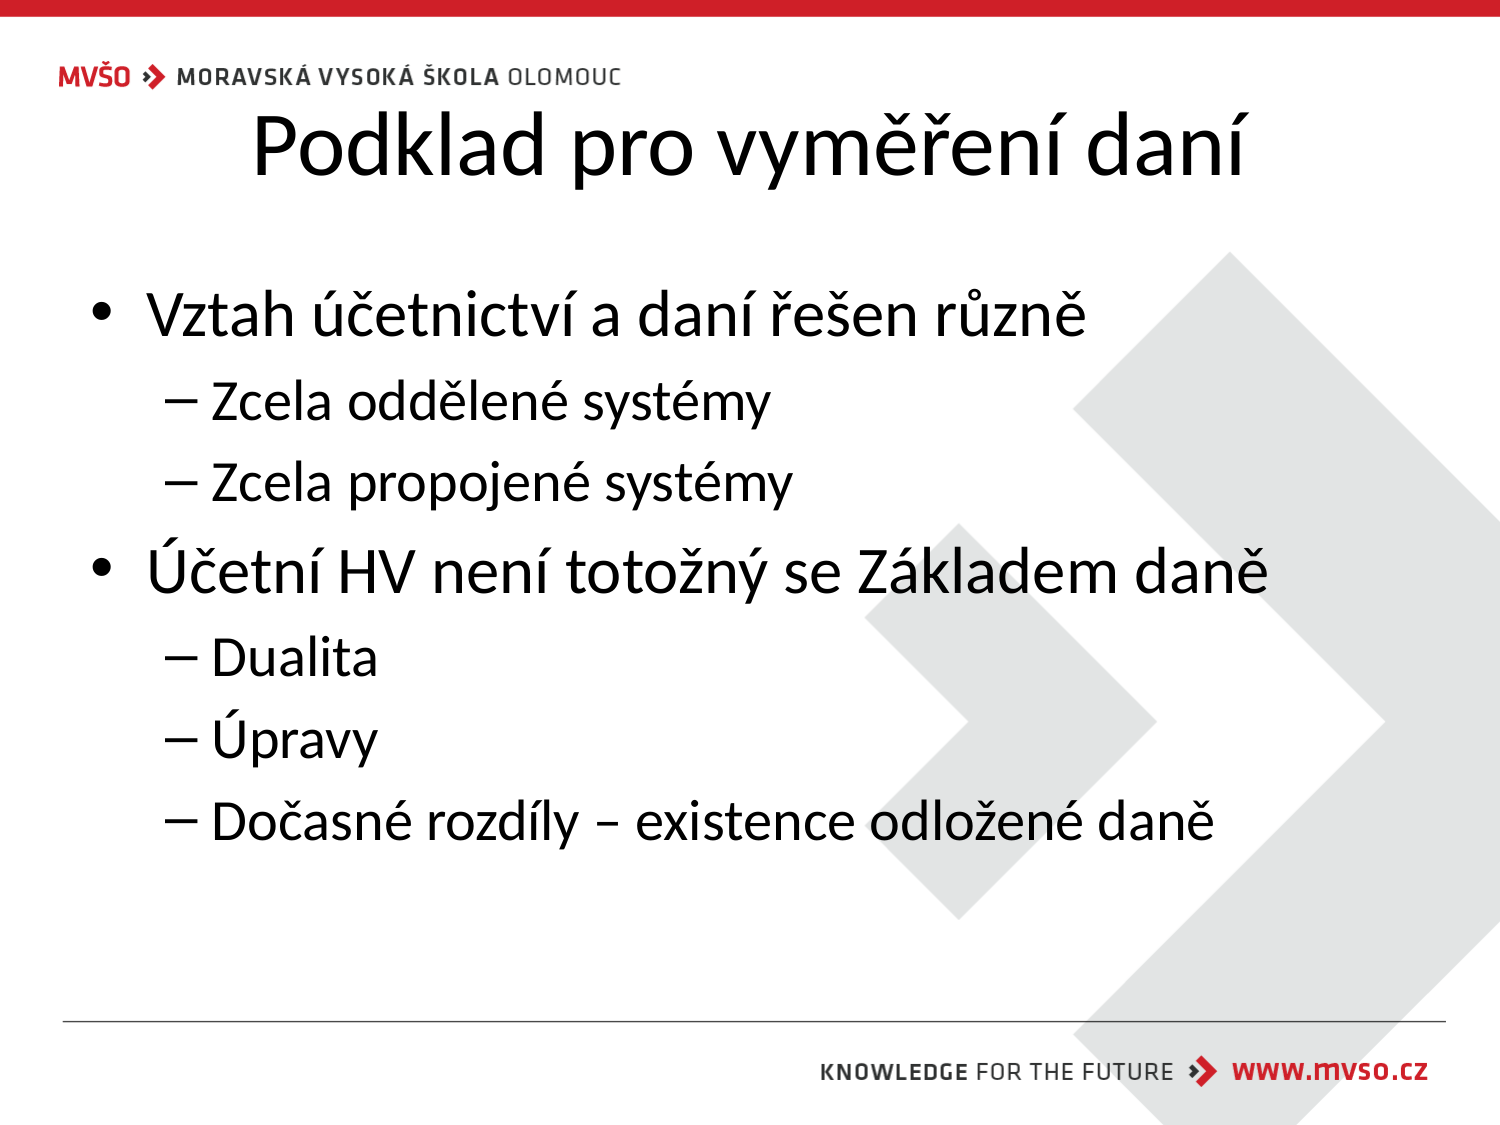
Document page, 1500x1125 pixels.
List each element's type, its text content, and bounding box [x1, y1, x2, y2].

picture [0, 0, 1500, 1125]
title Podklad pro vyměření daní [75, 45, 1425, 233]
list Vztah účetnictví a daní řešen různě Zcela oddělené systémy Zcela propojené systémy Účetní HV není totožný se Základem daně Dualita Úpravy Dočasné rozdíly – existence odložené daně [75, 262, 1425, 1005]
